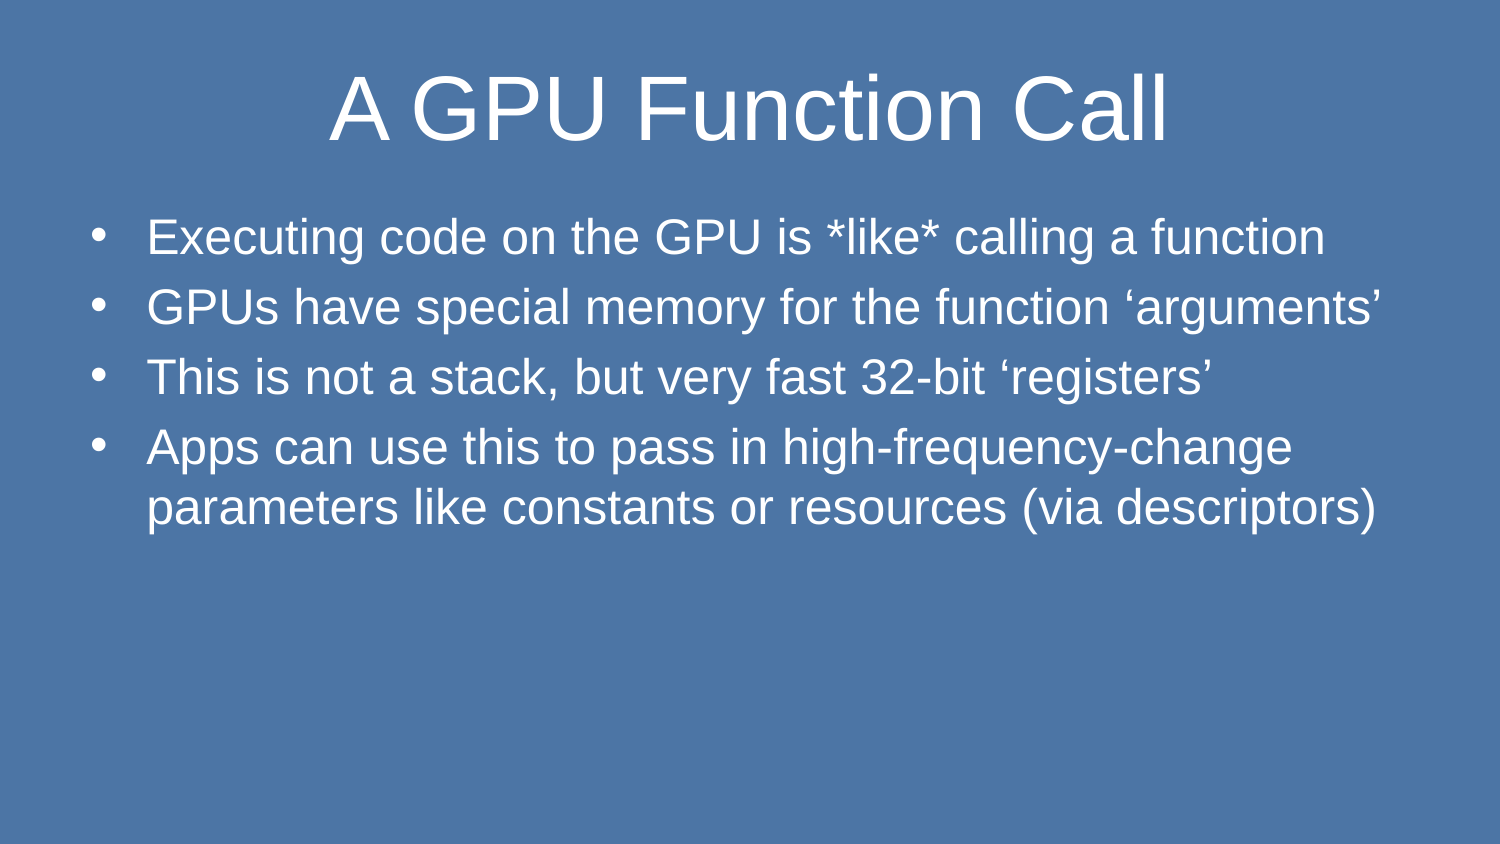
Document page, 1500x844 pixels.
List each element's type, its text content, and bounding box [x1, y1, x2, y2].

title A GPU Function Call [75, 33, 1425, 175]
list Executing code on the GPU is *like* calling a function GPUs have special memory for the function ‘arguments’ This is not a stack, but very fast 32-bit ‘registers’ Apps can use this to pass in high-frequency-change parameters like constants or resources (via descriptors) [75, 196, 1425, 754]
